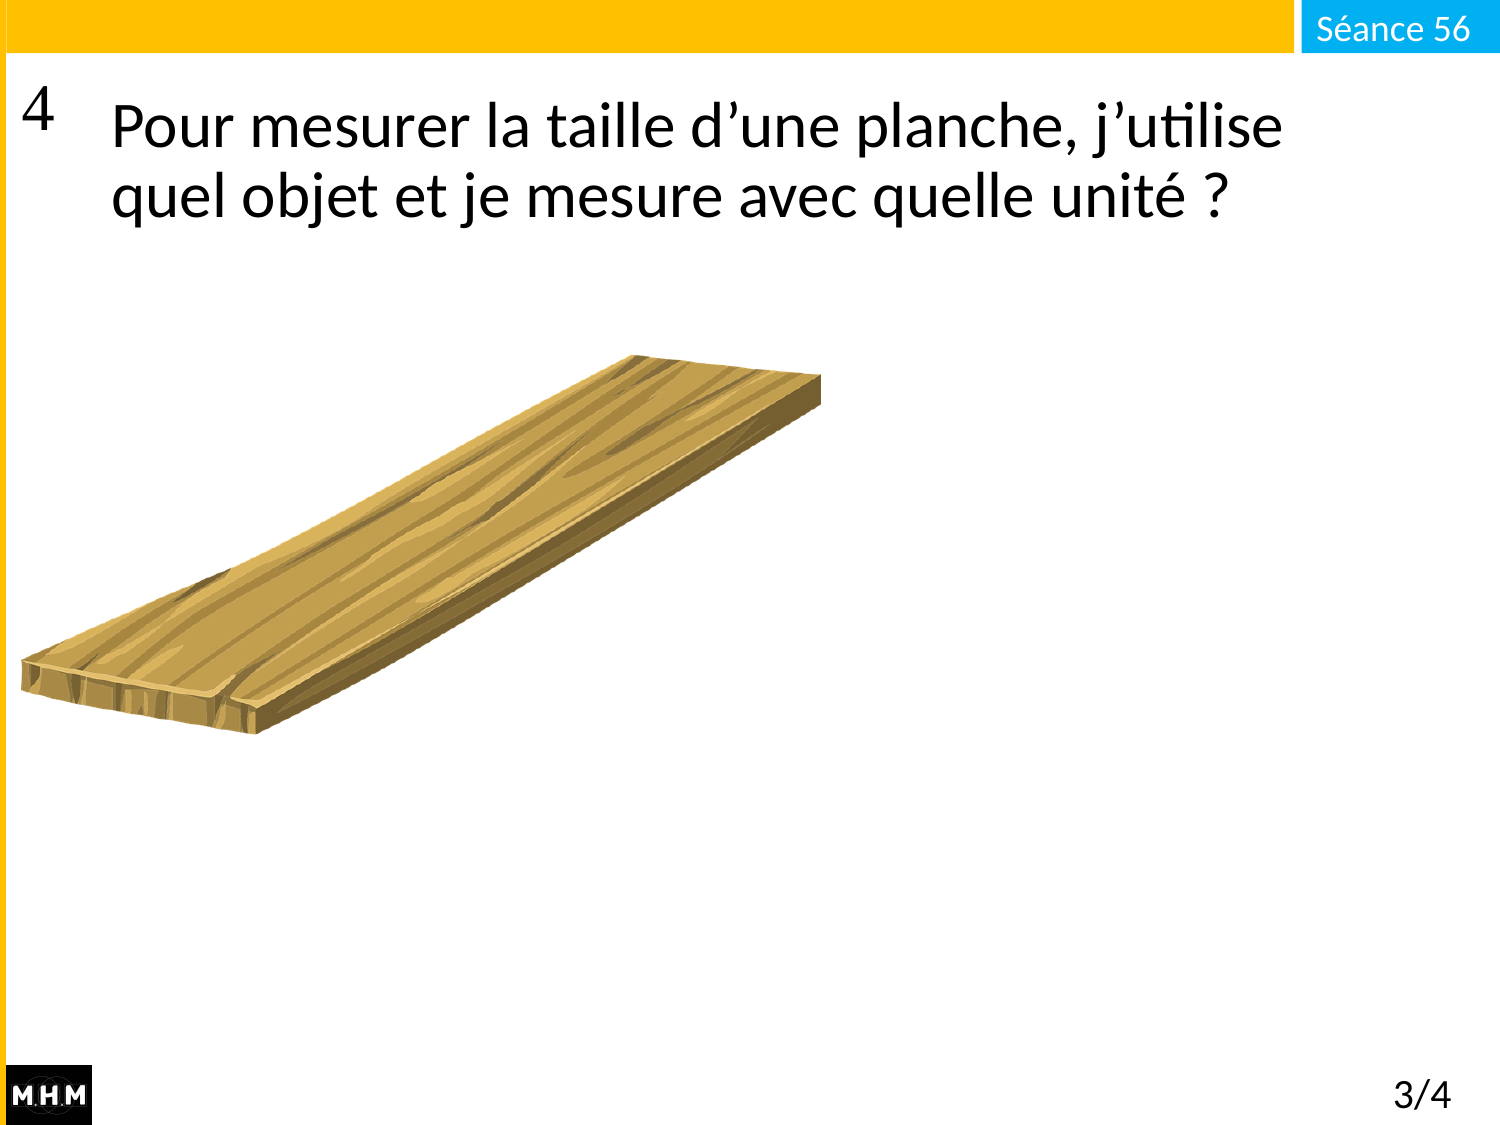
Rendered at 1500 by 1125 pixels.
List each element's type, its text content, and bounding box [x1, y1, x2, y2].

picture [21, 344, 821, 745]
list 3/4 [1344, 1064, 1500, 1125]
title Pour mesurer la taille d’une planche, j’utilise quel objet et je mesure avec quelle unité ? [96, 60, 1391, 263]
picture [6, 1065, 92, 1125]
